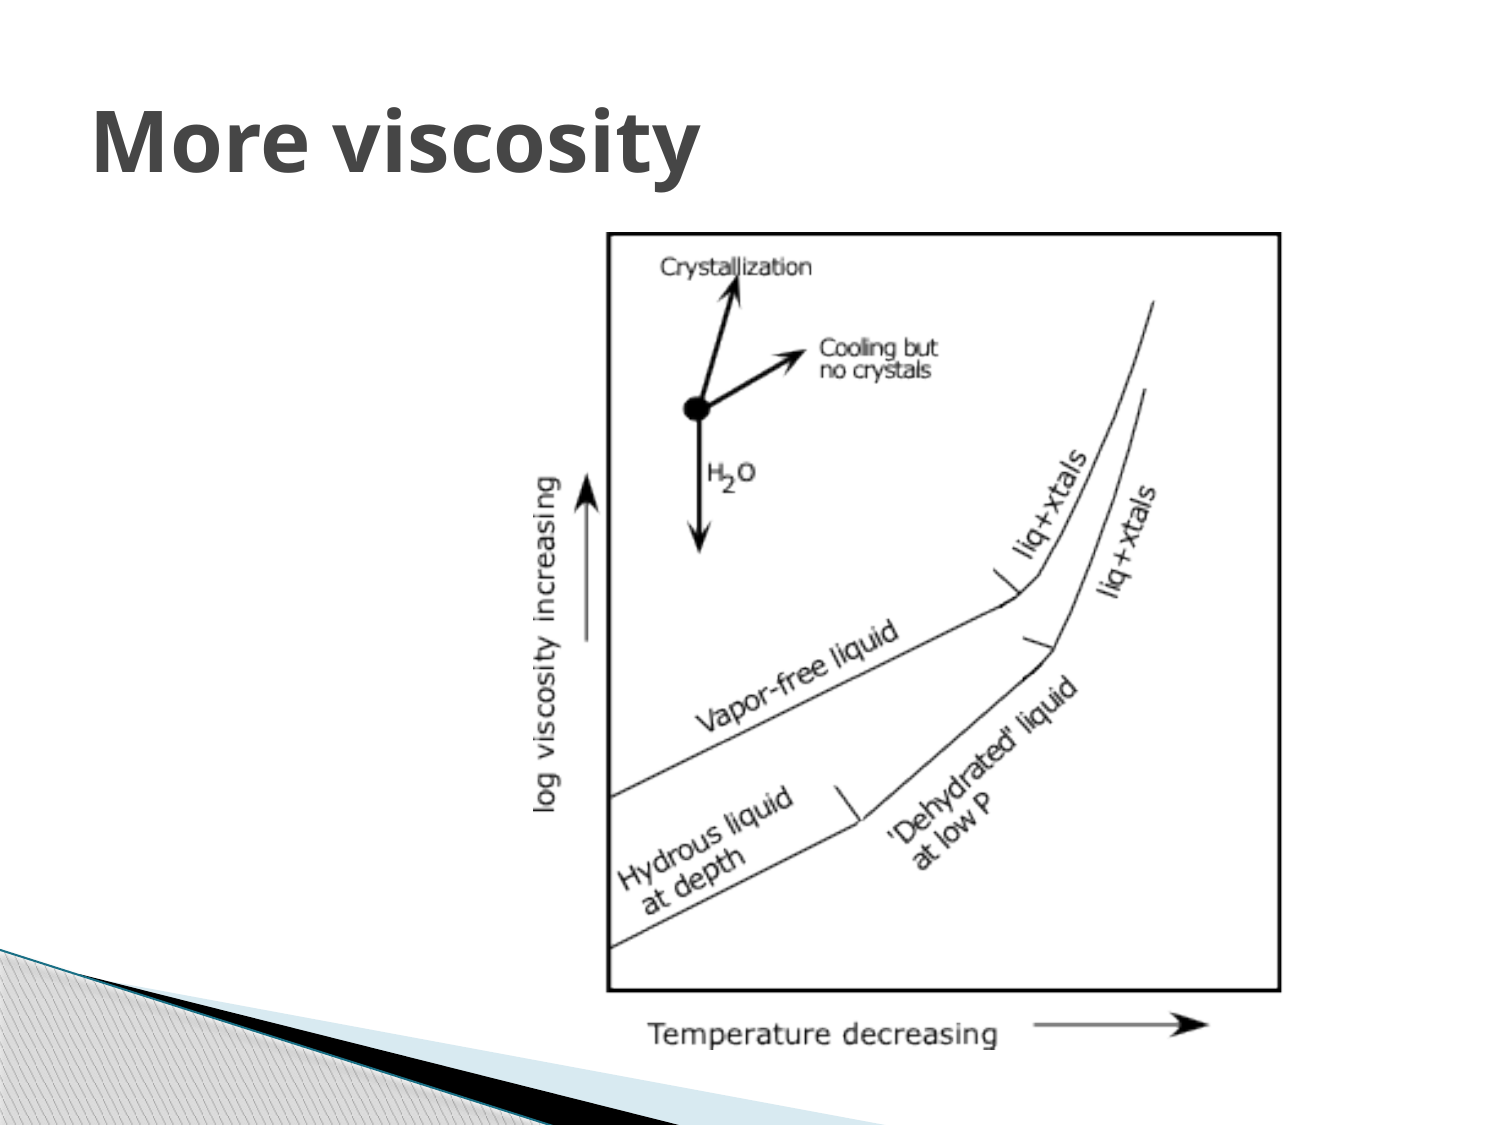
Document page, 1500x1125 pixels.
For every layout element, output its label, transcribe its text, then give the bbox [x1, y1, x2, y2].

picture [533, 232, 1285, 1050]
title More viscosity [75, 45, 1425, 233]
